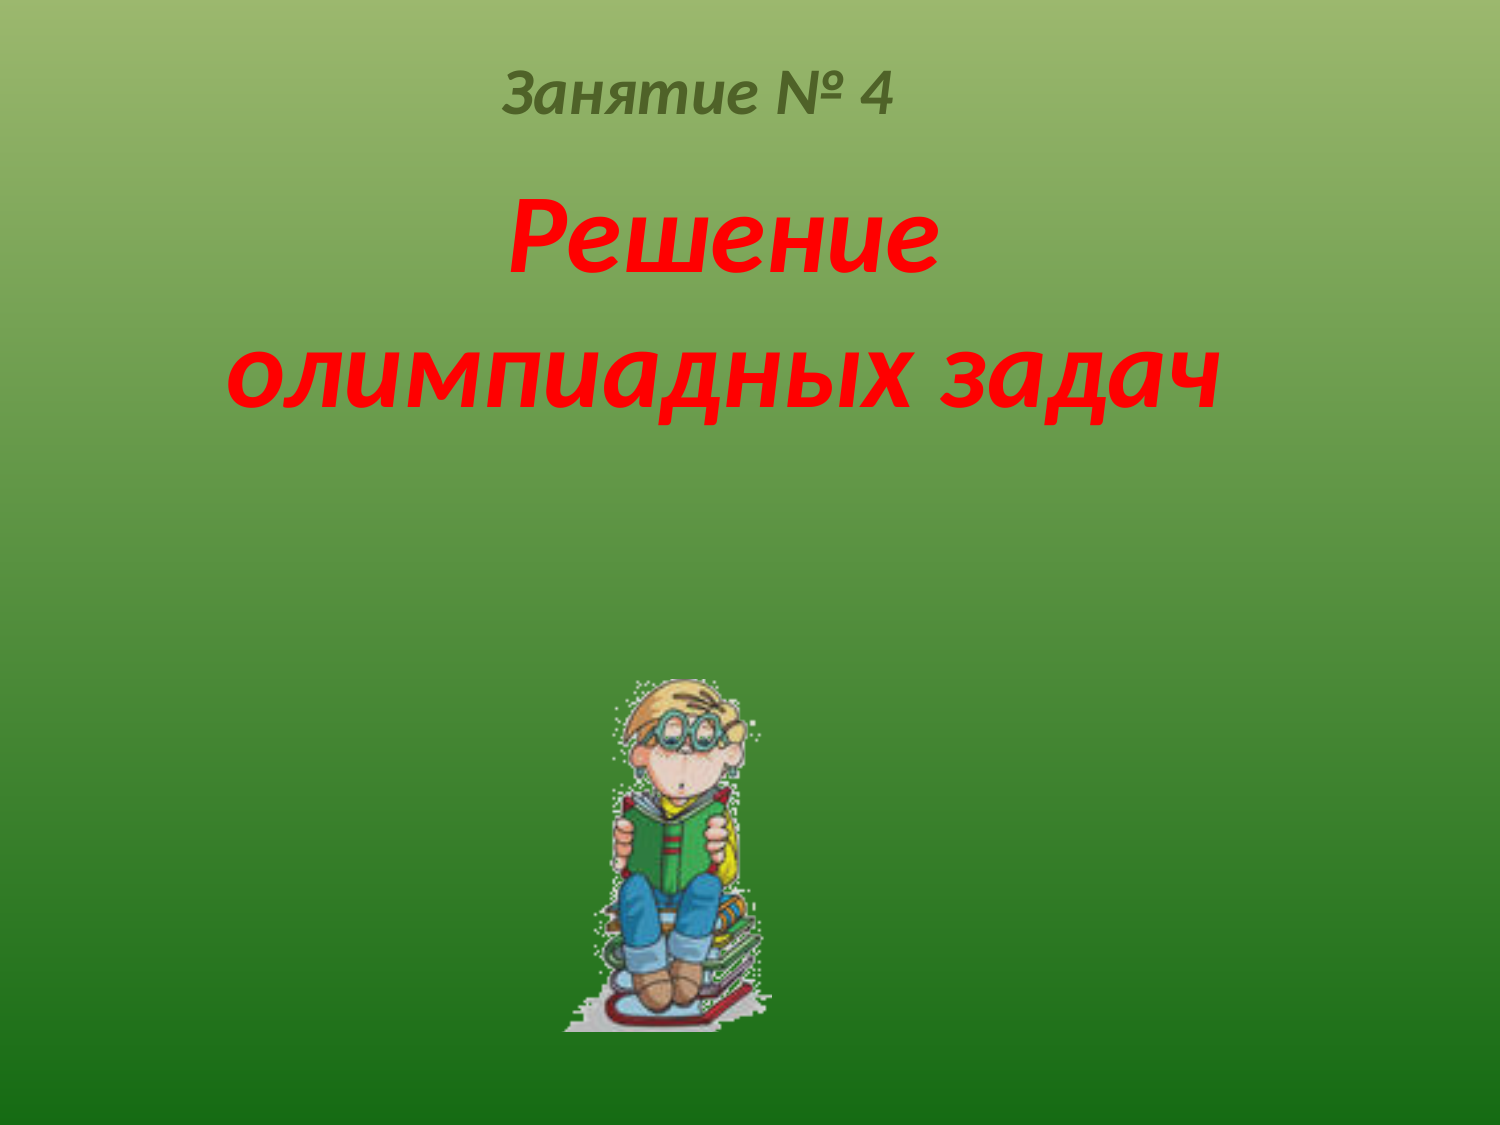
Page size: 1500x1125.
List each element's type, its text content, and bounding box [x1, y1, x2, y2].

picture [550, 679, 773, 1032]
title Занятие № 4 [339, 0, 1055, 152]
subtitle Решение олимпиадных задач [199, 152, 1250, 440]
